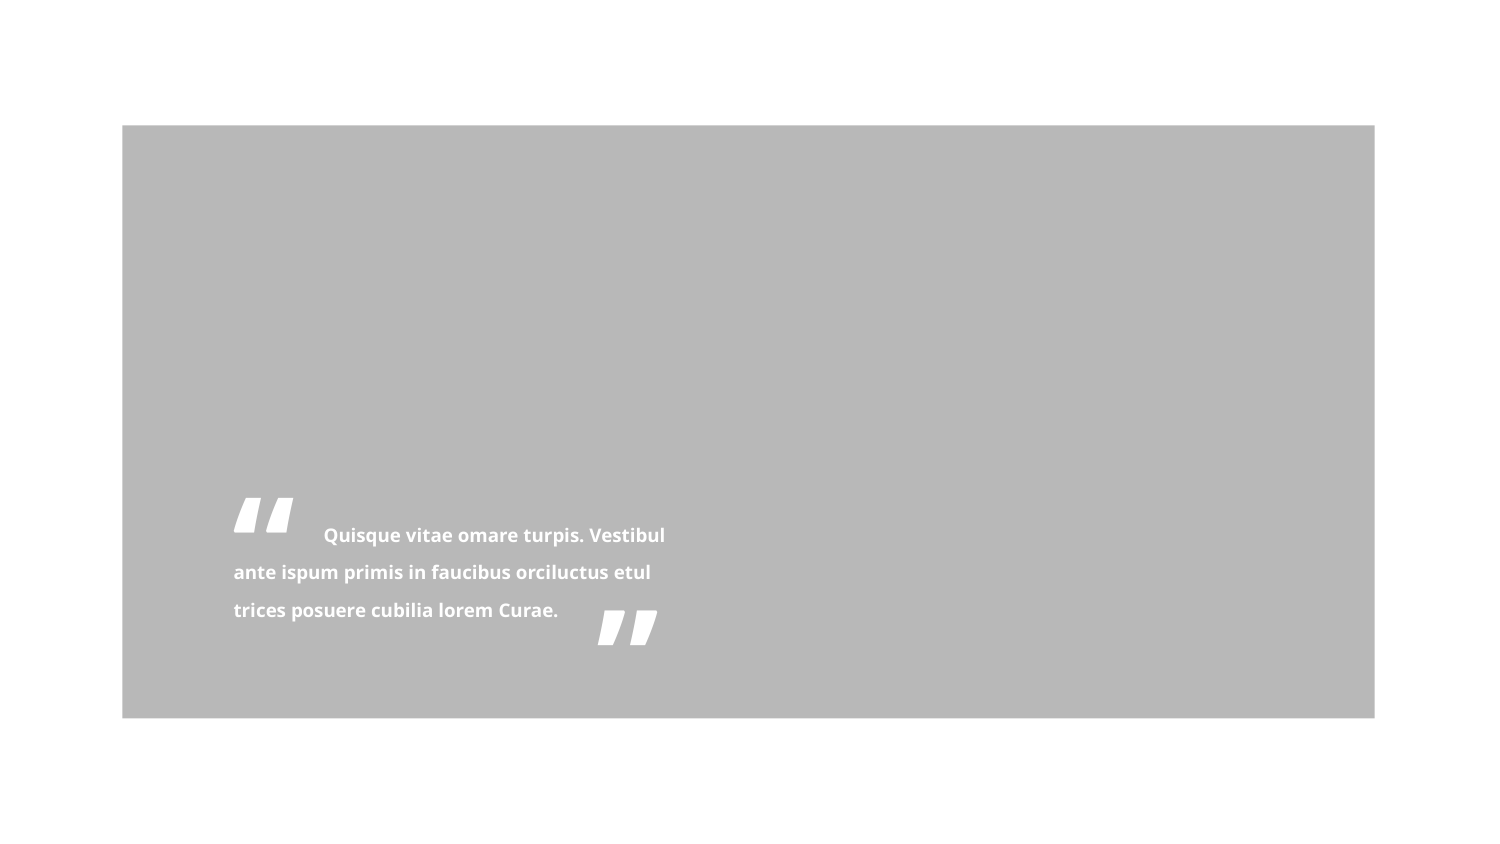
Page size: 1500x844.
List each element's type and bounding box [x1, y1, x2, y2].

picture [122, 124, 1375, 719]
text_box [0, 0, 1500, 844]
